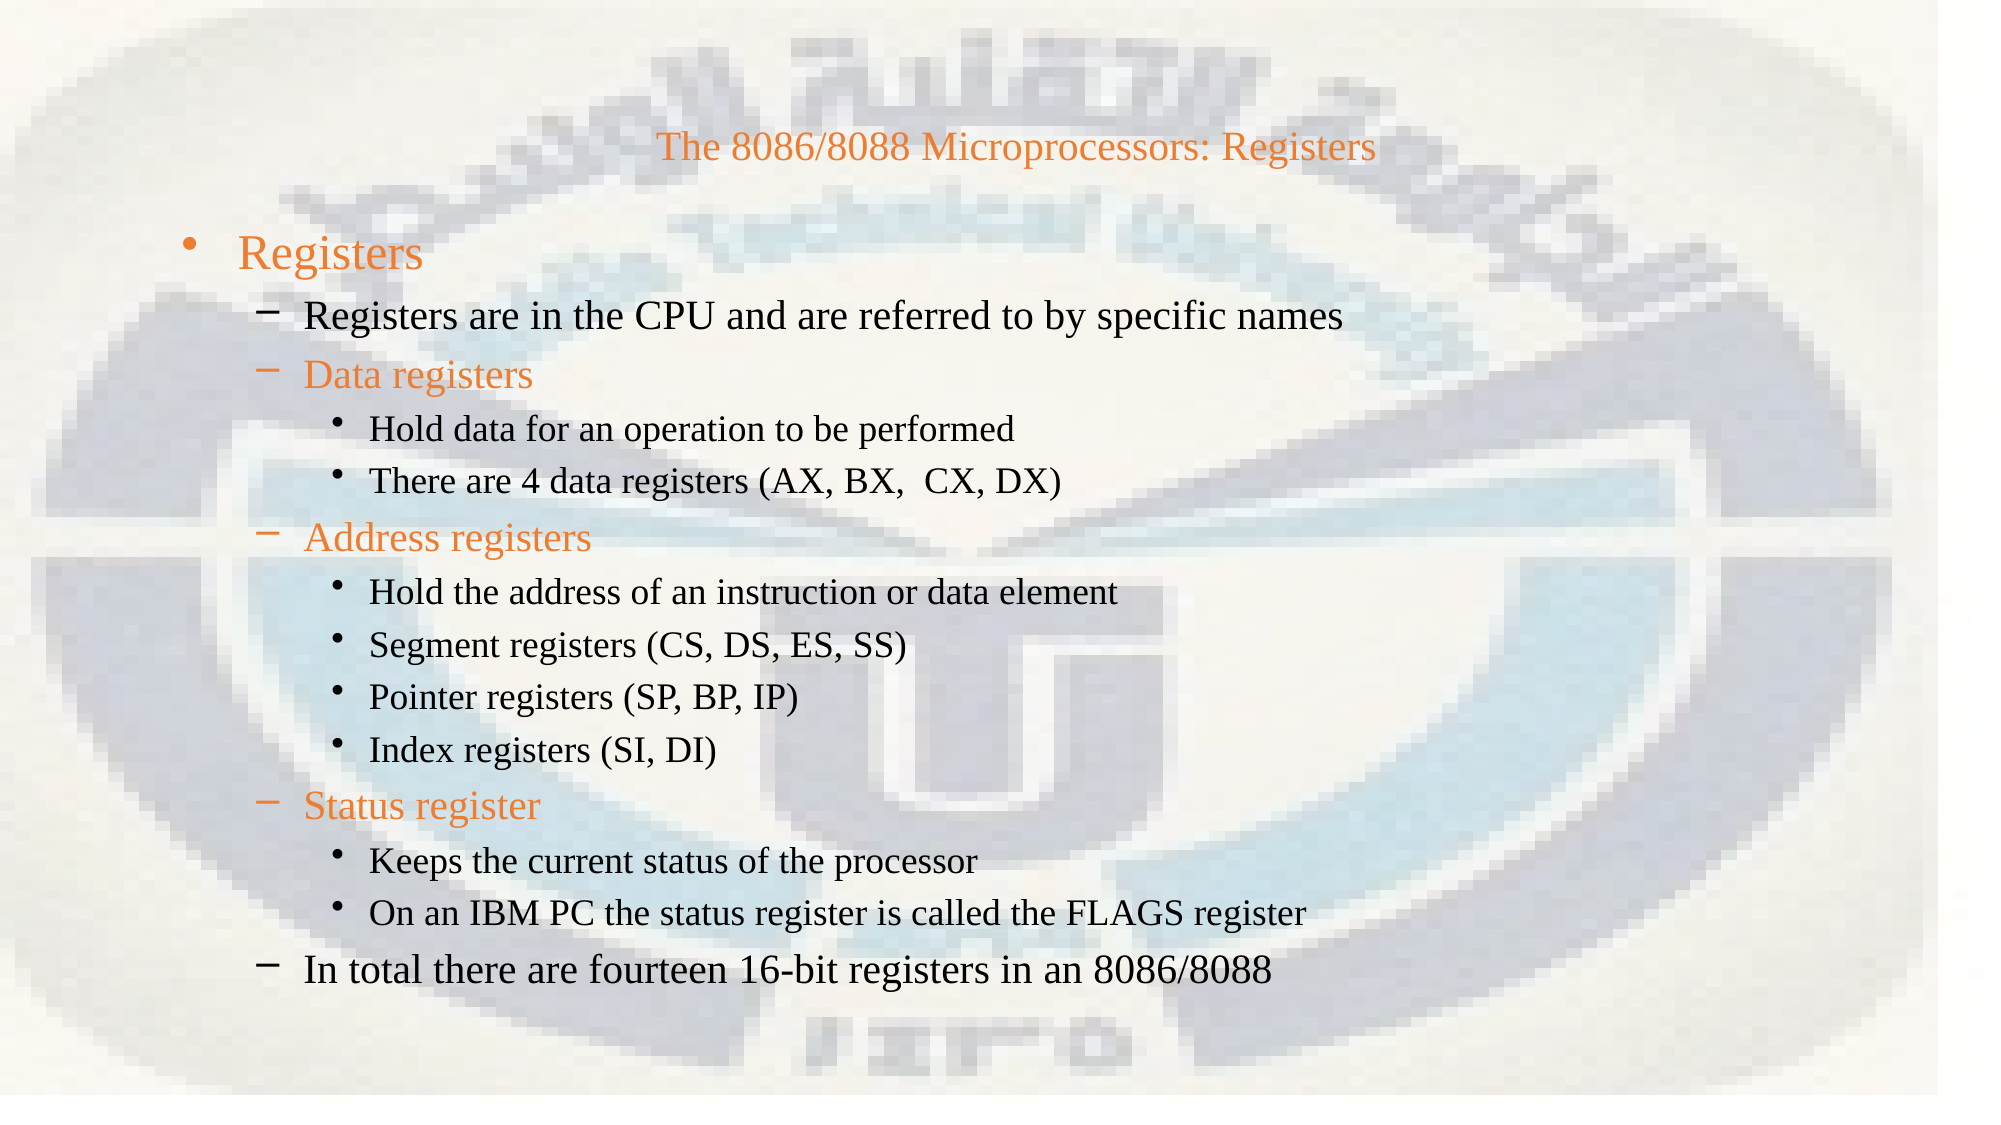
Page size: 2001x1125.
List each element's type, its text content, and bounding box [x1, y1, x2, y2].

text_box Registers Registers are in the CPU and are referred to by specific names Data registers Hold data for an operation to be performed There are 4 data registers (AX, BX, CX, DX) Address registers Hold the address of an instruction or data element Segment registers (CS, DS, ES, SS) Pointer registers (SP, BP, IP) Index registers (SI, DI) Status register Keeps the current status of the processor On an IBM PC the status register is called the FLAGS register In total there are fourteen 16-bit registers in an 8086/8088 [166, 212, 1867, 1050]
text_box Label Operator Operand[s] ;Comment INIT: mov ax, bx ; Copy contents of bx into ax Label - INIT: Operator - mov Operands - ax and bx Comment - alphanumeric string between ; and \n Not case sensitive Unlike other assemblers, destination operand is first mov is the mnemonic that the assembler translates into an opcode [0, 0, 2000, 1125]
text_box The 8086/8088 Microprocessors: Registers [166, 50, 1867, 212]
